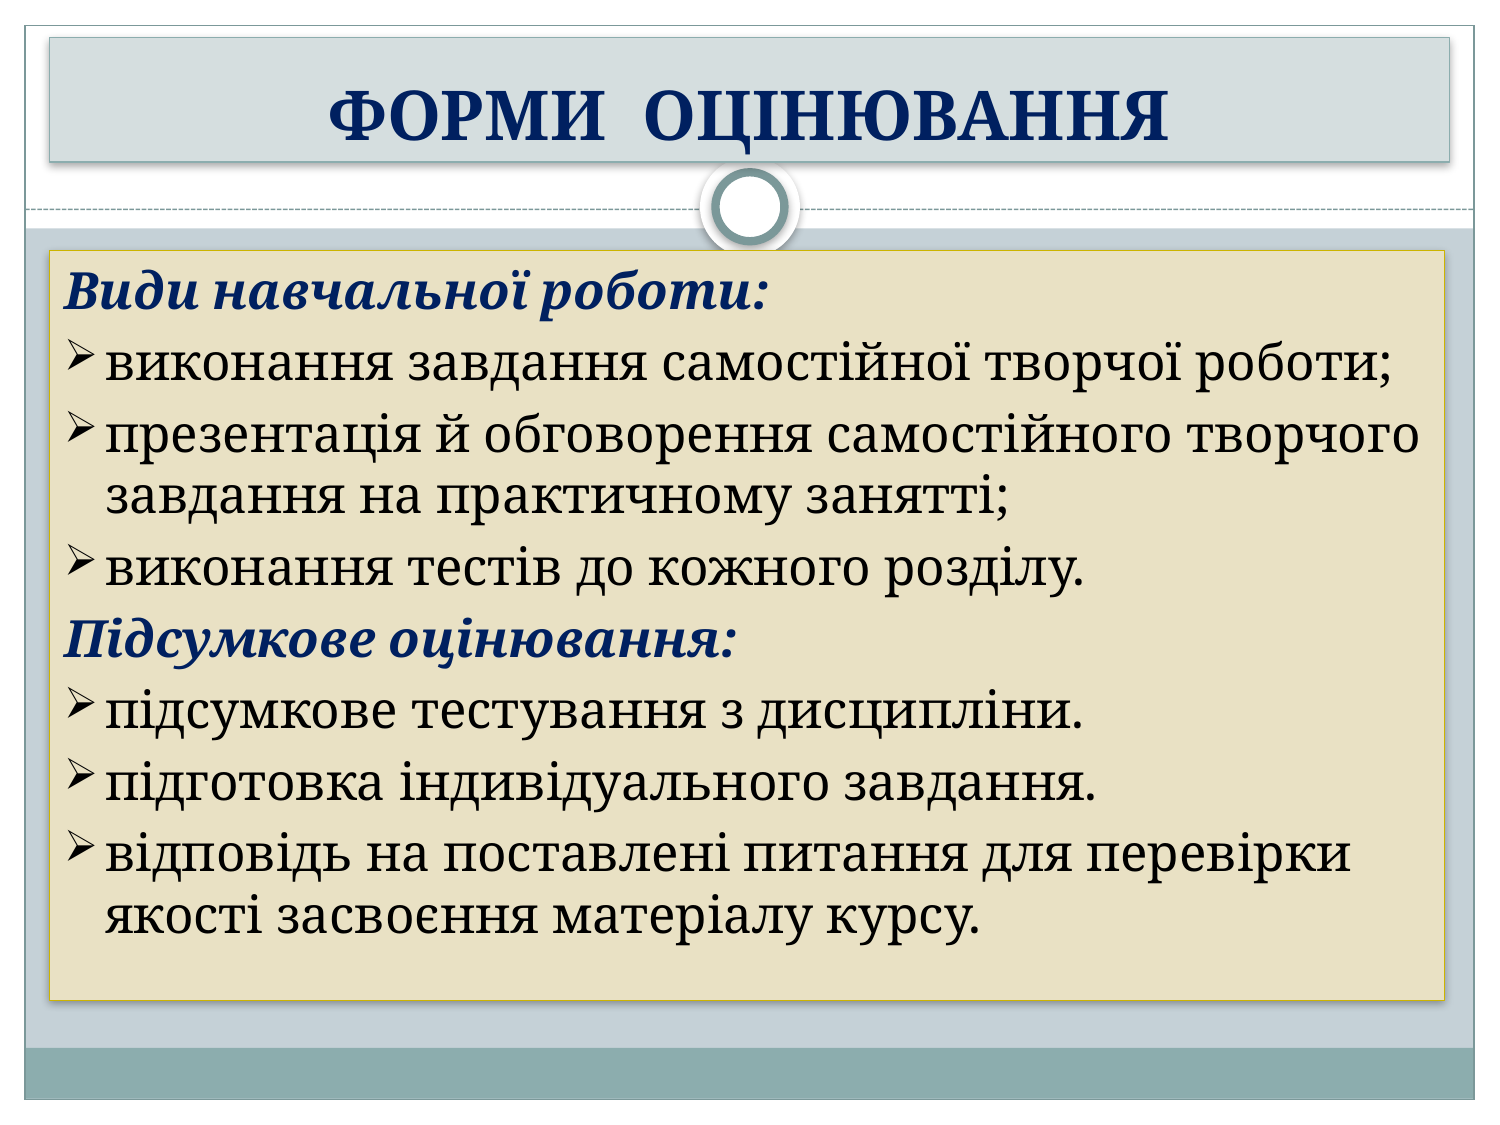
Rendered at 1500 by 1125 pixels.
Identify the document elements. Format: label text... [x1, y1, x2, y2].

list Види навчальної роботи: виконання завдання самостійної творчої роботи; презентація й обговорення самостійного творчого завдання на практичному занятті; виконання тестів до кожного розділу. Підсумкове оцінювання: підсумкове тестування з дисципліни. підготовка індивідуального завдання. відповідь на поставлені питання для перевірки якості засвоєння матеріалу курсу. [49, 250, 1445, 1001]
title ФОРМИ ОЦІНЮВАННЯ [49, 37, 1450, 163]
